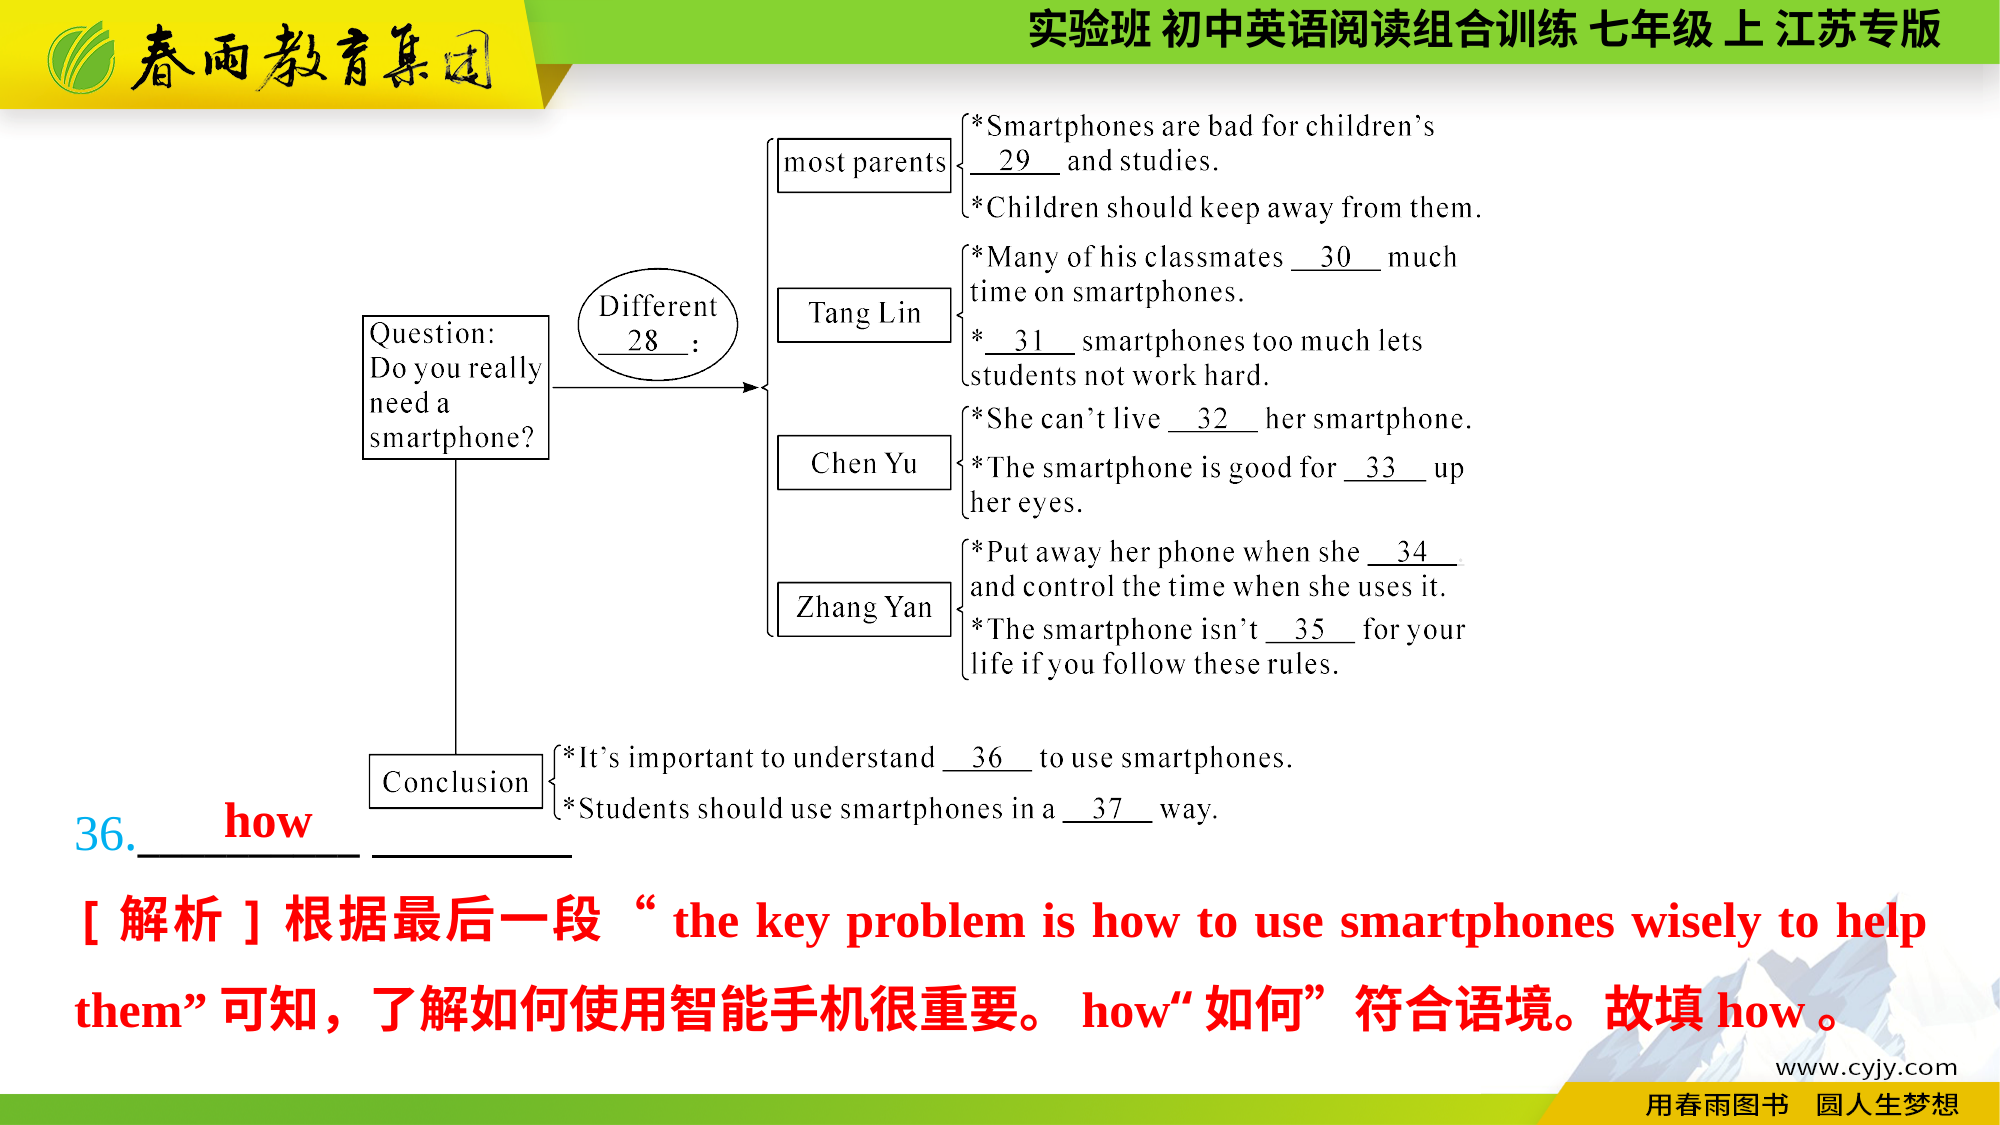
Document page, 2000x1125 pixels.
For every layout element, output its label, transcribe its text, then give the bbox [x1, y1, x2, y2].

text_box [解析]根据最后一段“the key problem is how to use smartphones wisely to help them”可知，了解如何使用智能手机很重要。how“如何”符合语境。故填how。 [59, 849, 1944, 1045]
list 36.__________ [59, 763, 1944, 849]
picture [0, 0, 2000, 1125]
text_box how [209, 780, 328, 856]
